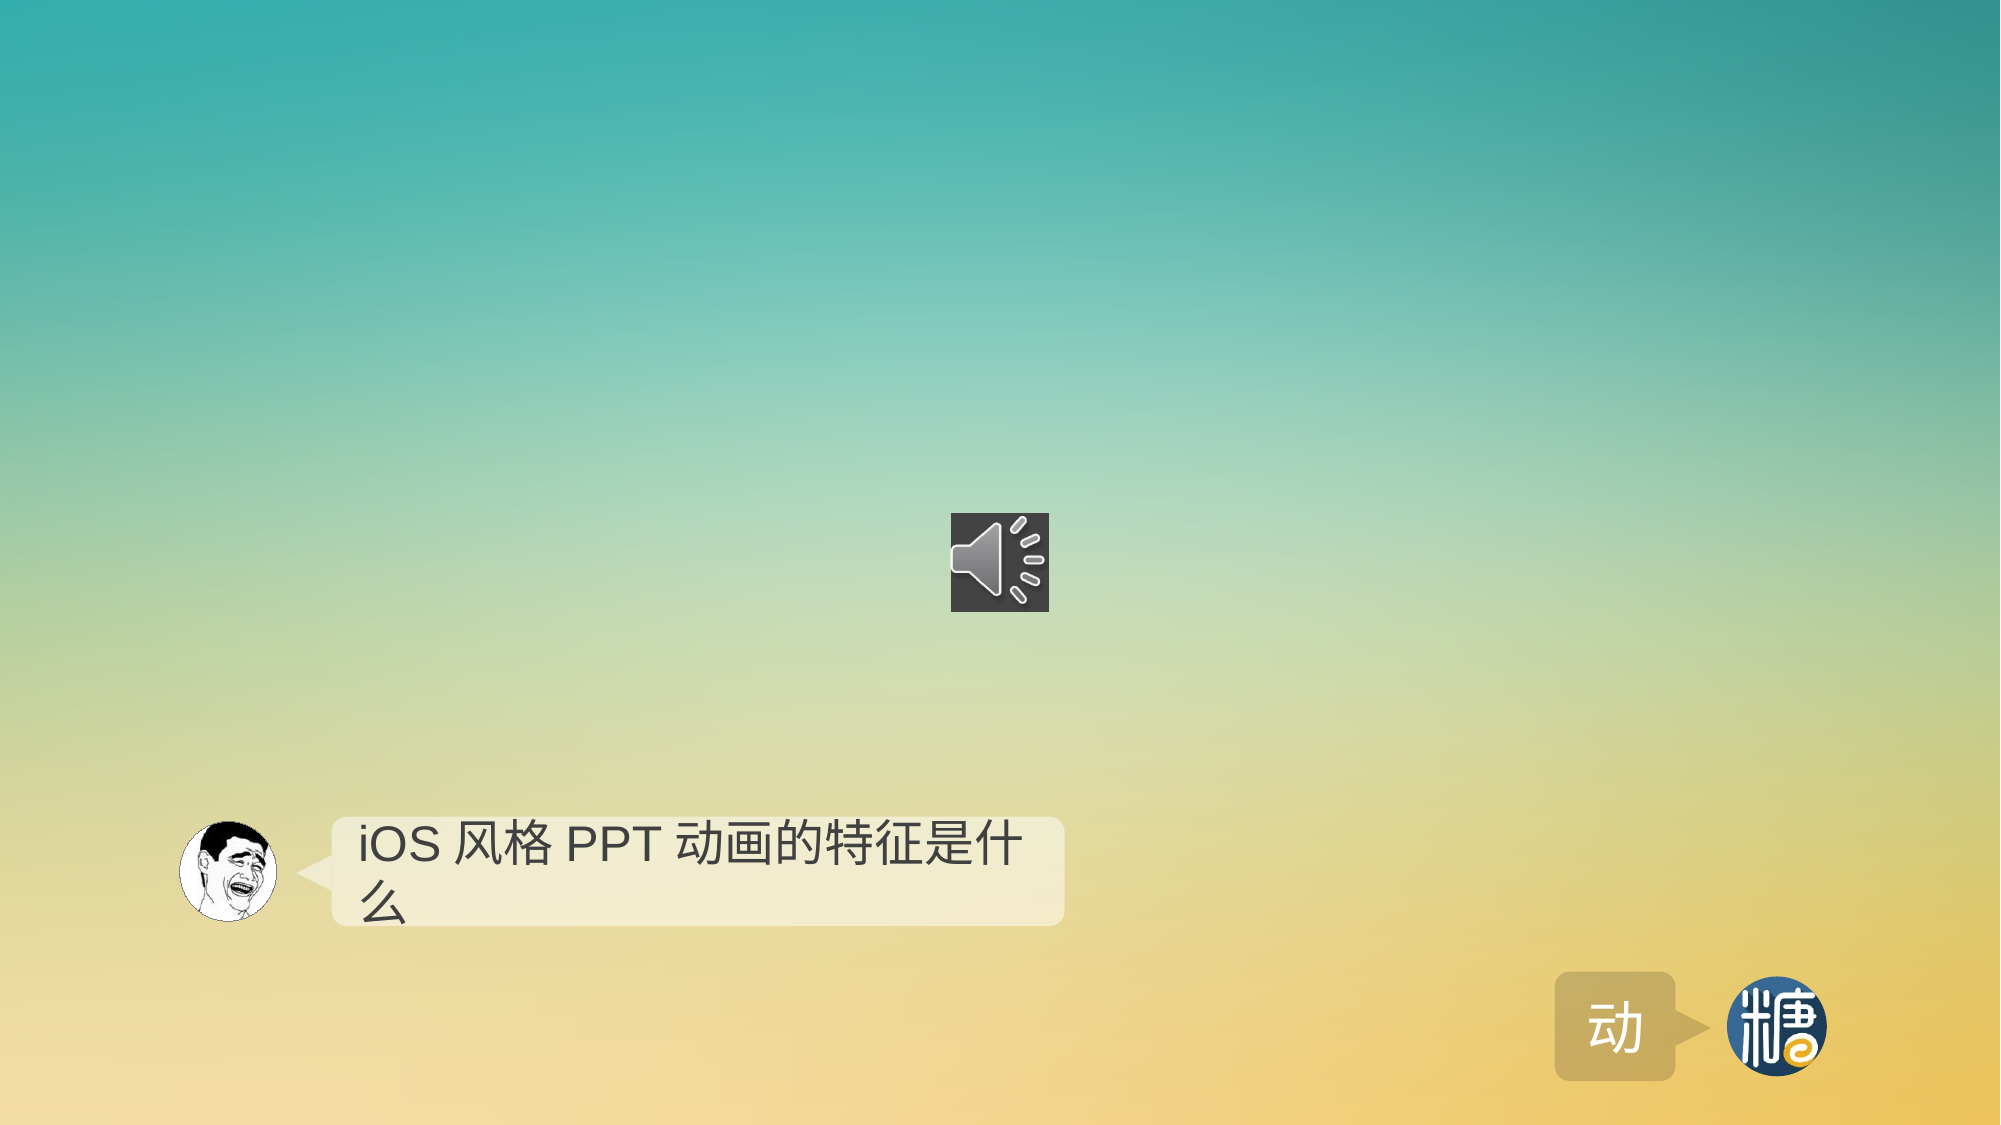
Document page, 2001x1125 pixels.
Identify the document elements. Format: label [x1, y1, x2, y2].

text_box [949, 512, 1050, 613]
text_box [177, 816, 1827, 1125]
picture [0, 0, 2000, 1125]
